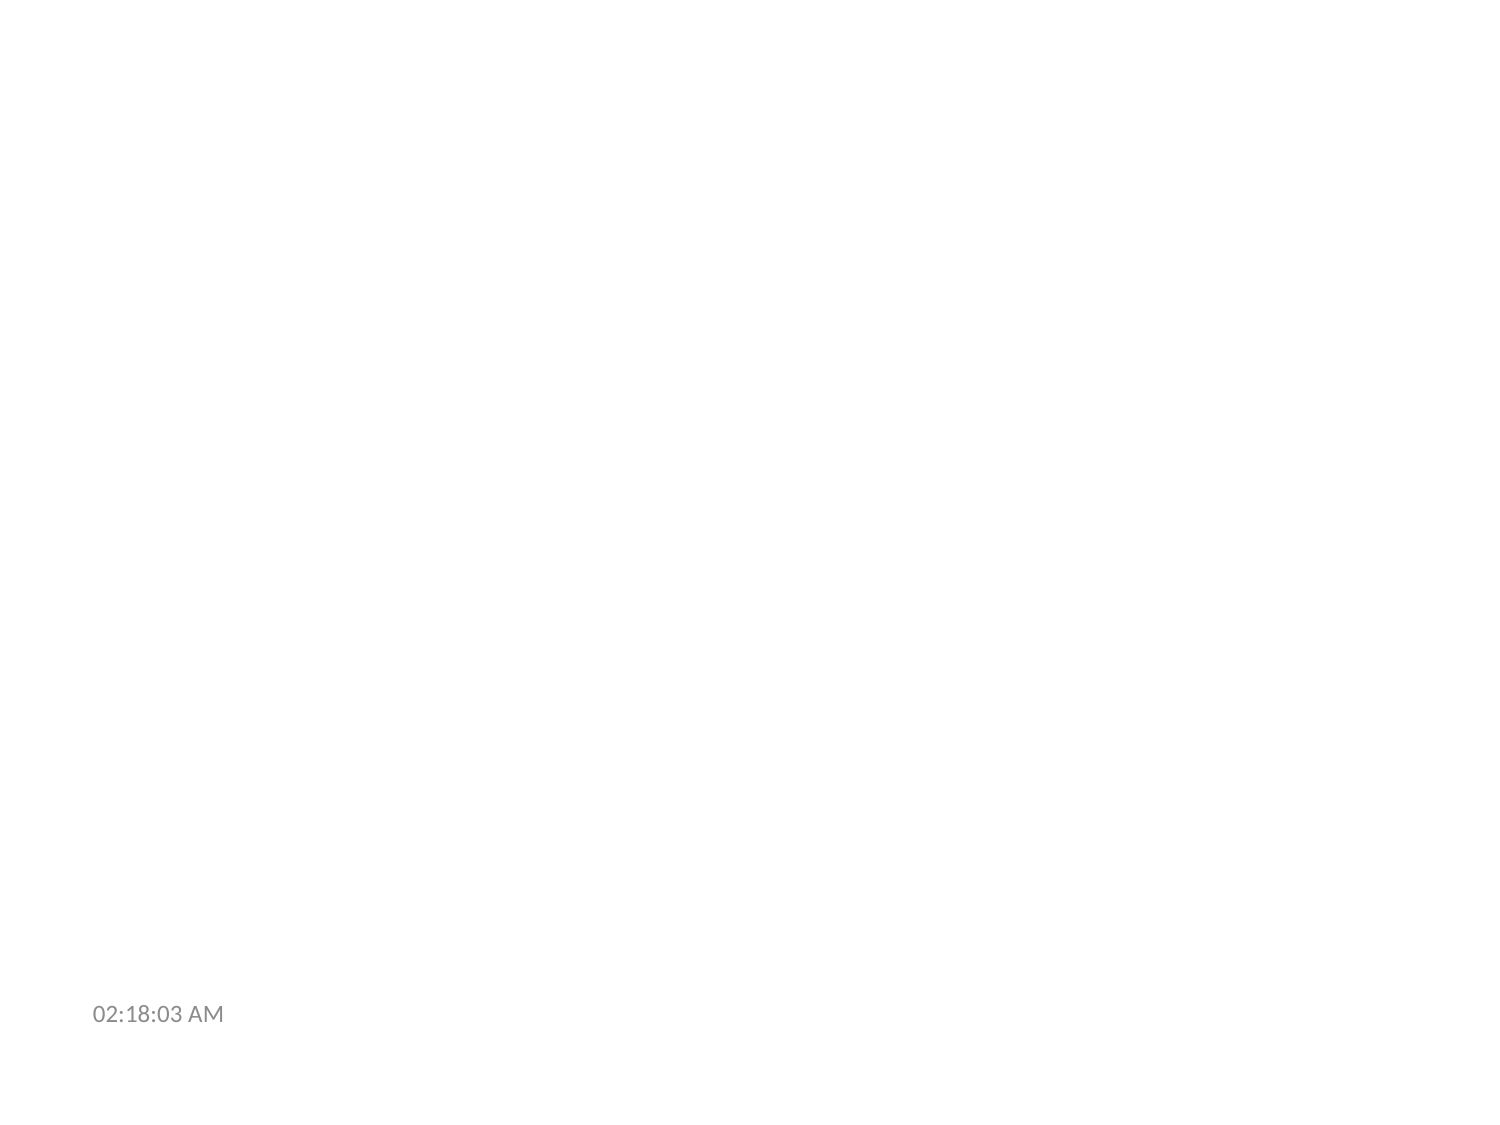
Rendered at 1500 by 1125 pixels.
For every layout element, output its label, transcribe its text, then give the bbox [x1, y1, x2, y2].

text_box 3:35:09 PM [77, 982, 428, 1043]
